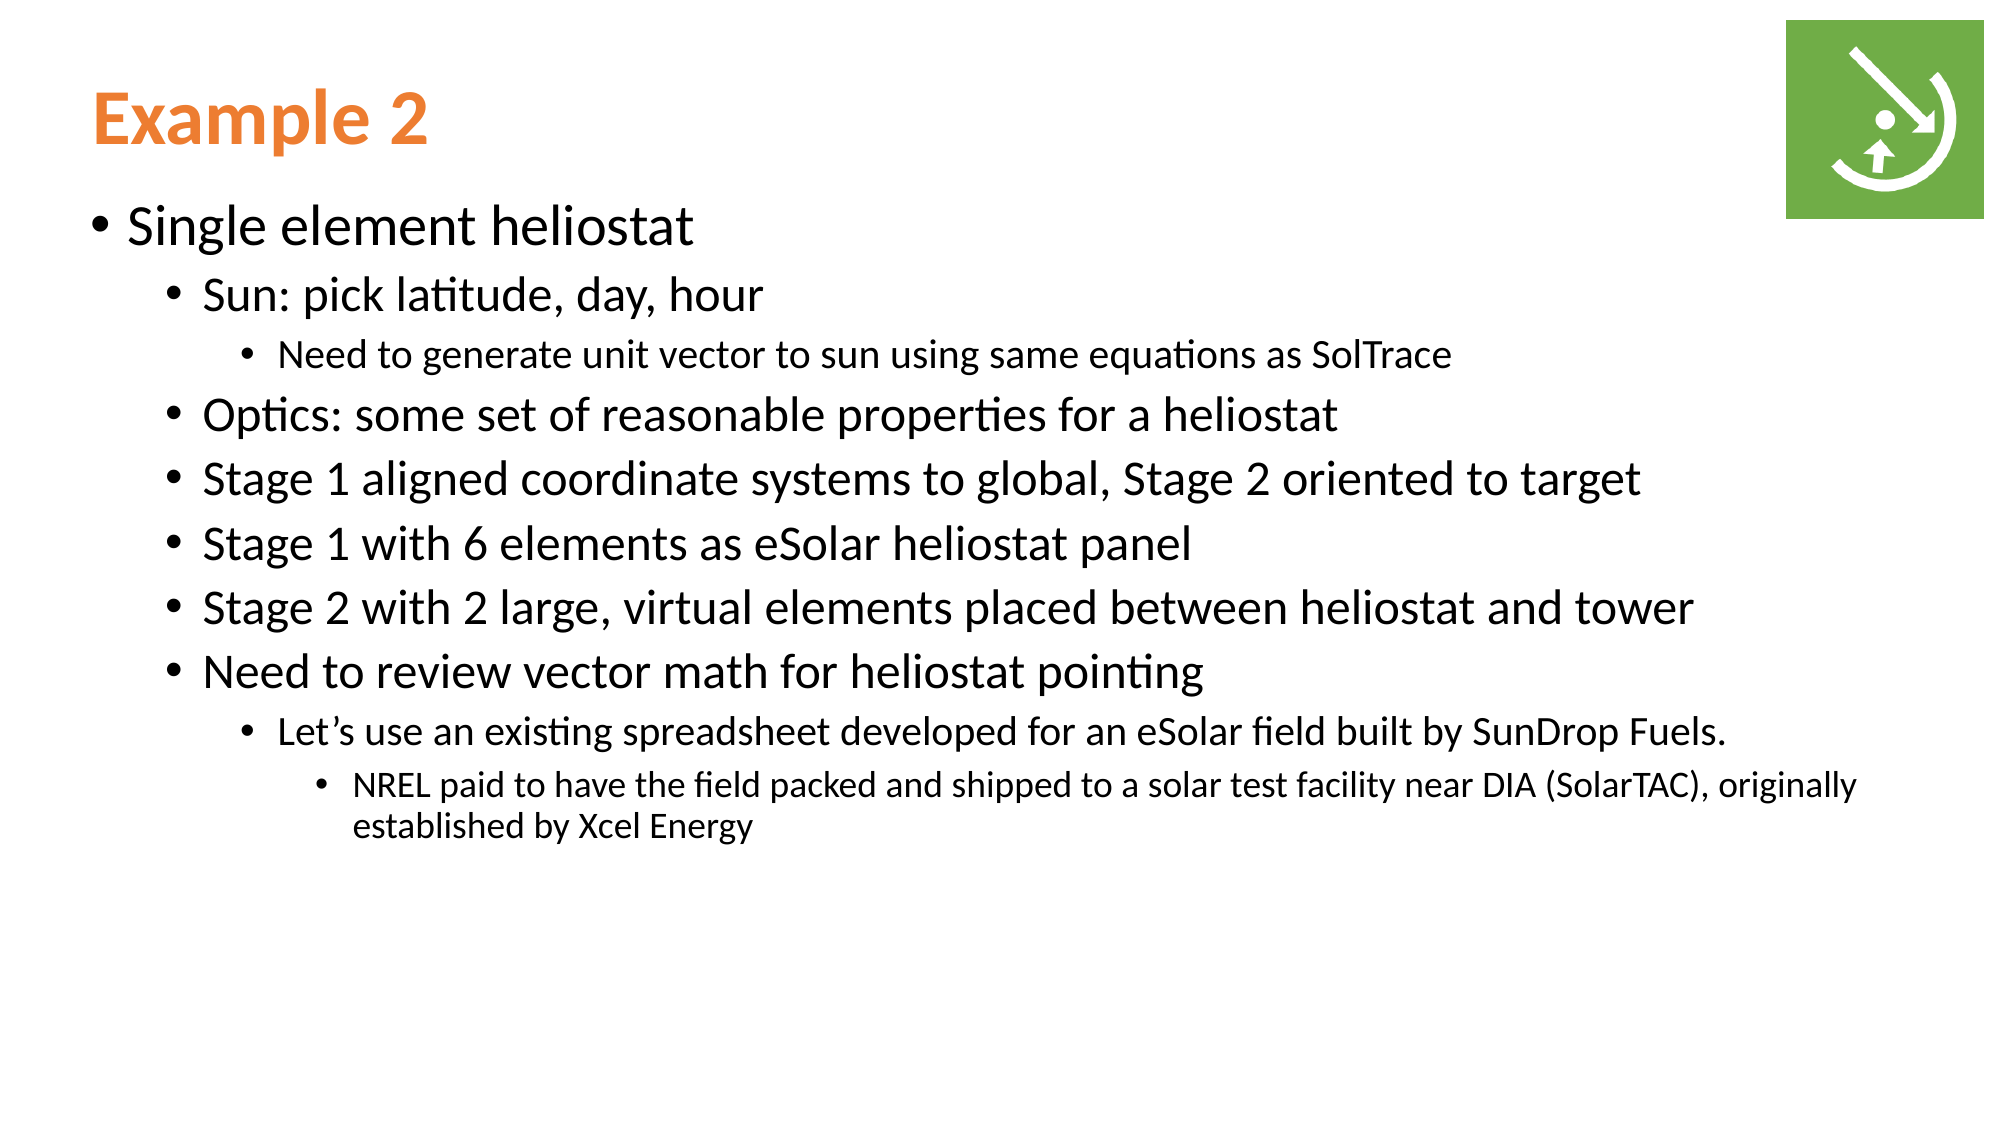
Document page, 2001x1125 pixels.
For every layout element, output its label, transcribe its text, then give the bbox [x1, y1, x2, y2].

list Single element heliostat Sun: pick latitude, day, hour Need to generate unit vector to sun using same equations as SolTrace Optics: some set of reasonable properties for a heliostat Stage 1 aligned coordinate systems to global, Stage 2 oriented to target Stage 1 with 6 elements as eSolar heliostat panel Stage 2 with 2 large, virtual elements placed between heliostat and tower Need to review vector math for heliostat pointing Let’s use an existing spreadsheet developed for an eSolar field built by SunDrop Fuels. NREL paid to have the field packed and shipped to a solar test facility near DIA (SolarTAC), originally established by Xcel Energy [75, 187, 1925, 1043]
picture [1786, 20, 1984, 219]
title Example 2 [75, 59, 1788, 166]
